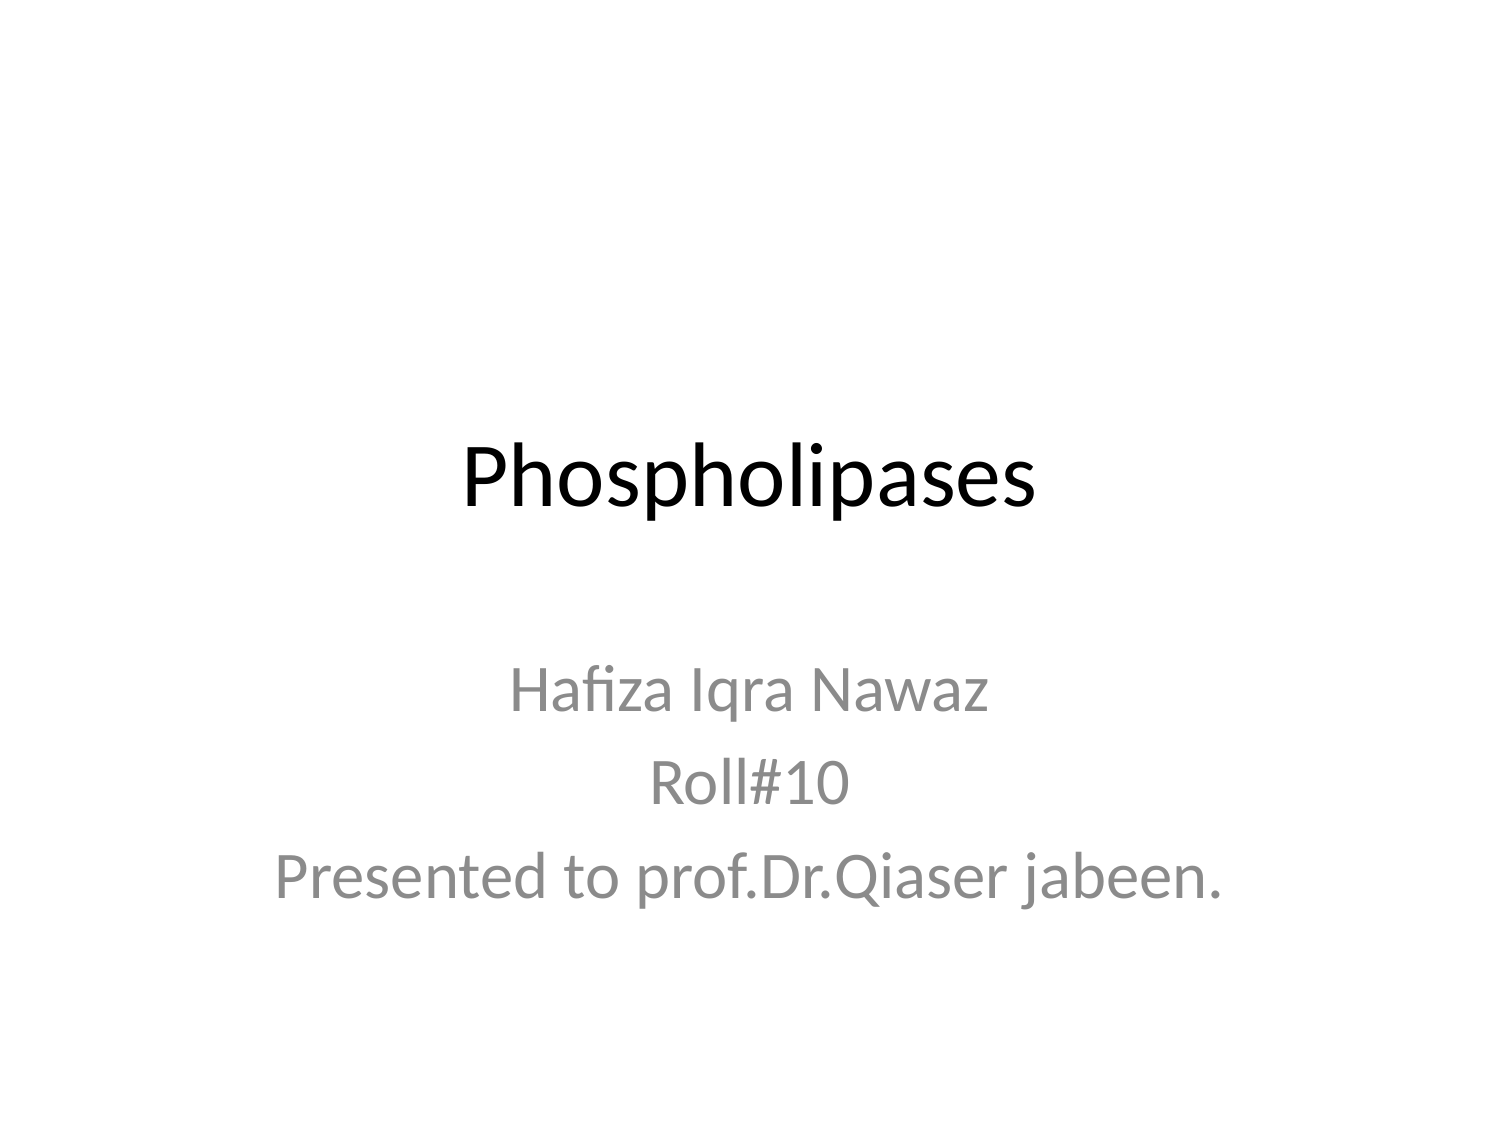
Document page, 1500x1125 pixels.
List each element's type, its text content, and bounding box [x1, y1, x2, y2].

title Phospholipases [112, 349, 1388, 591]
subtitle Hafiza Iqra Nawaz Roll#10 Presented to prof.Dr.Qiaser jabeen. [225, 637, 1275, 925]
